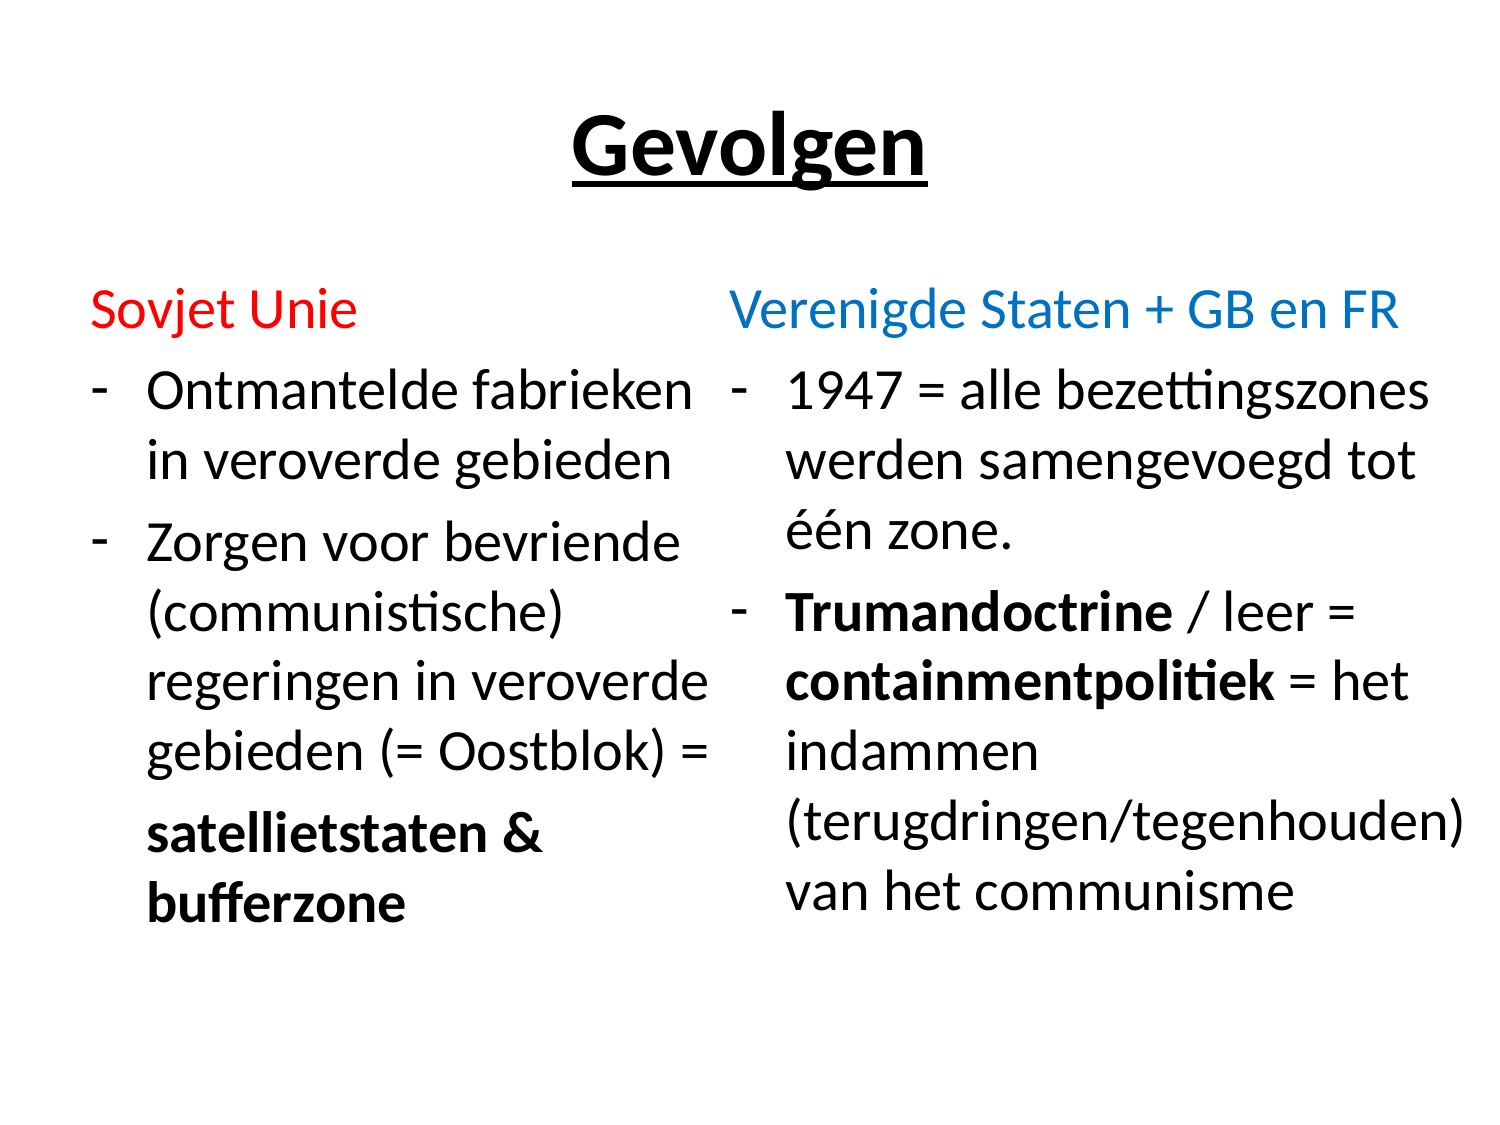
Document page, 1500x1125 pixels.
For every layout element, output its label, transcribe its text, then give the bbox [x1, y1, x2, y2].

list Sovjet Unie Ontmantelde fabrieken in veroverde gebieden Zorgen voor bevriende (communistische) regeringen in veroverde gebieden (= Oostblok) = satellietstaten & bufferzone [75, 262, 714, 1005]
title Gevolgen [75, 45, 1425, 233]
list Verenigde Staten + GB en FR 1947 = alle bezettingszones werden samengevoegd tot één zone. Trumandoctrine / leer = containmentpolitiek = het indammen (terugdringen/tegenhouden) van het communisme [714, 262, 1500, 1005]
